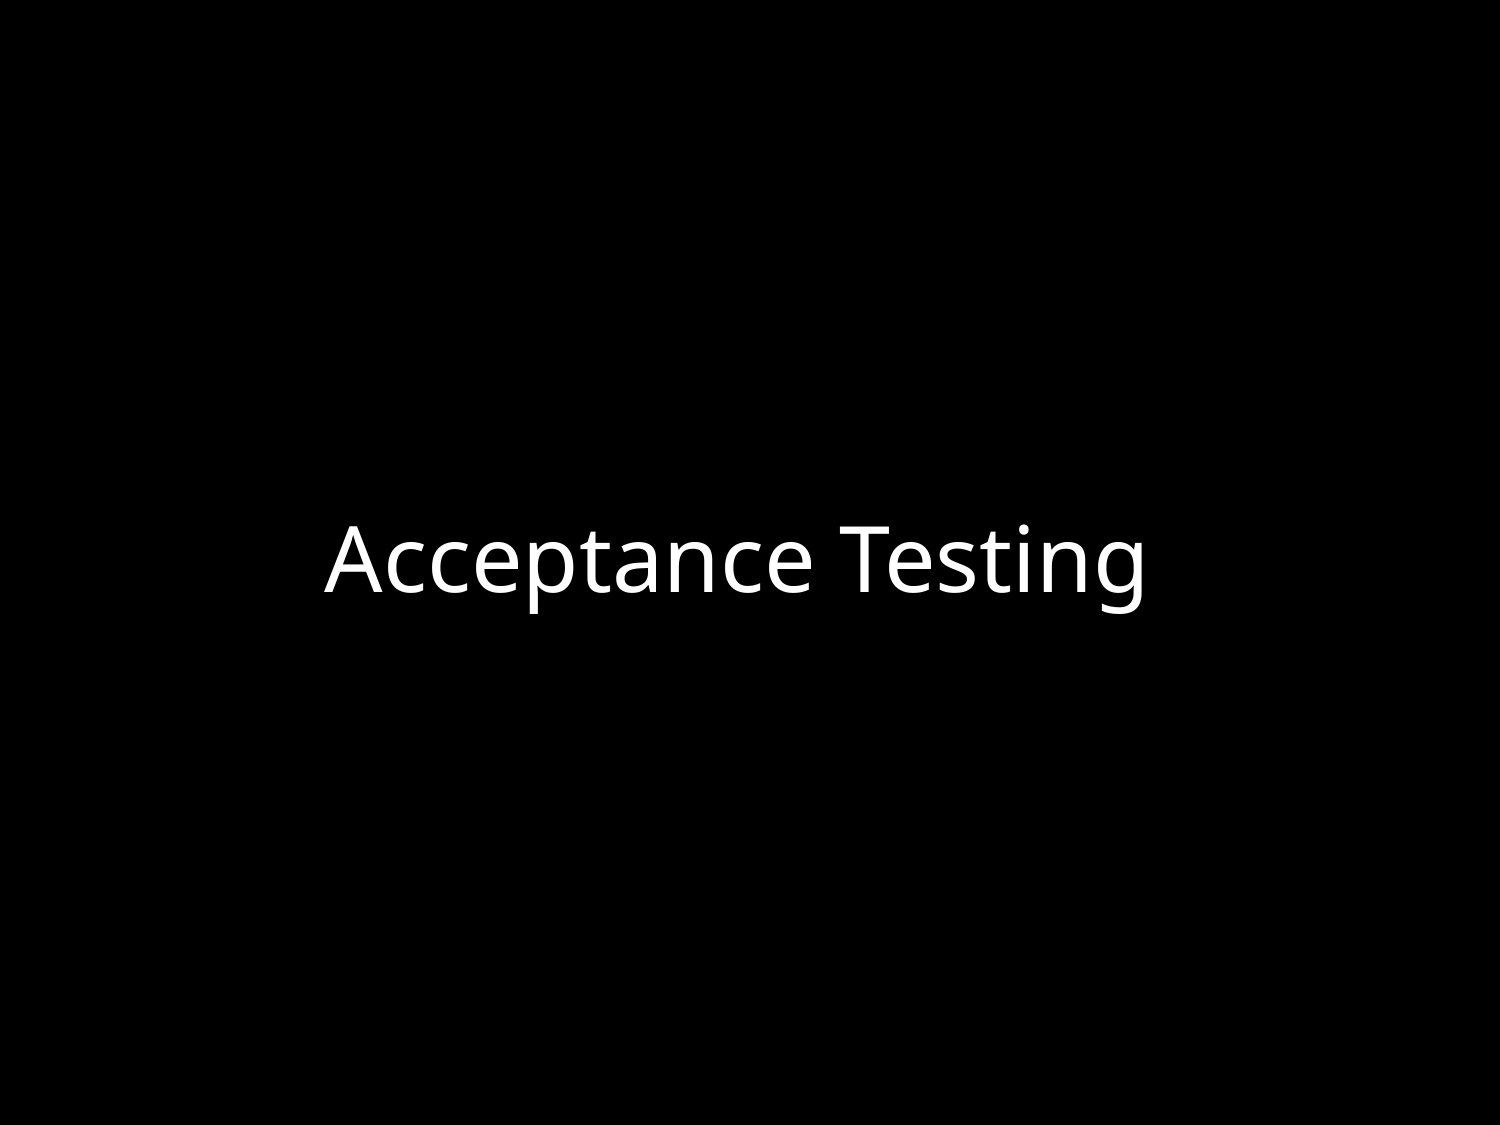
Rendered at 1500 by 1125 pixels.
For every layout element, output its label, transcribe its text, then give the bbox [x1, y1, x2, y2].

title Acceptance Testing [62, 462, 1413, 650]
